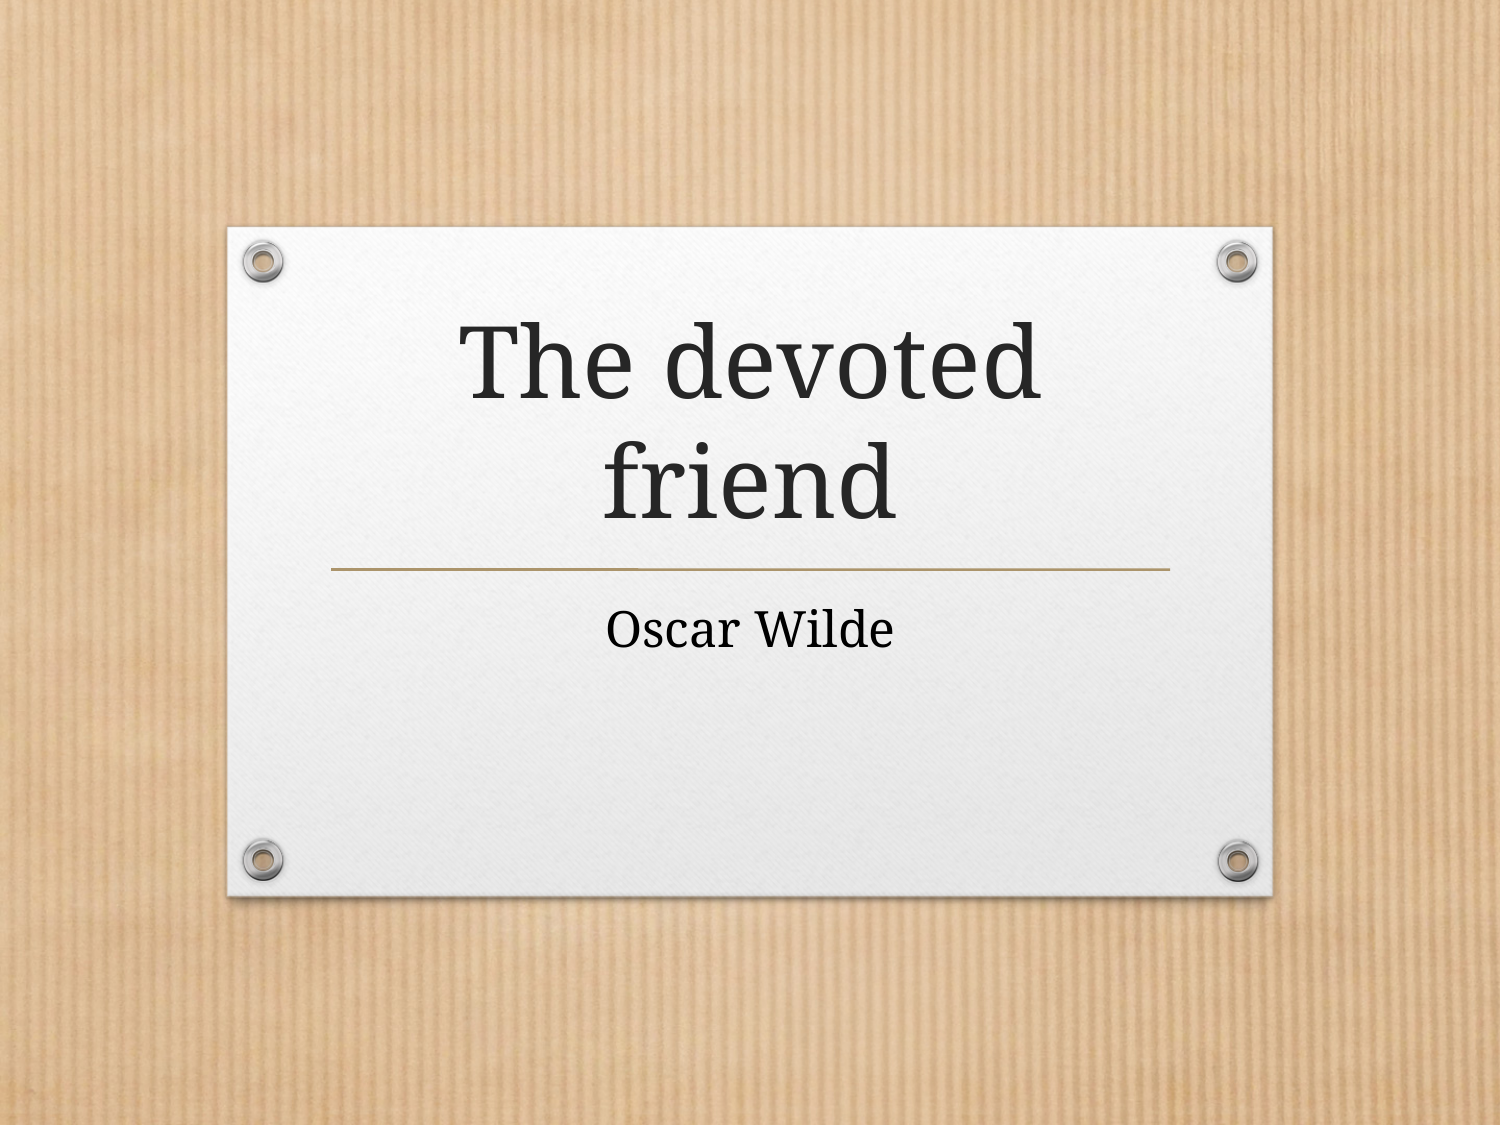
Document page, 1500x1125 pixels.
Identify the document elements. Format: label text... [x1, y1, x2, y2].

text_box The devoted friend [315, 297, 1187, 546]
text_box Oscar Wilde [315, 590, 1187, 817]
picture [0, 0, 1500, 1125]
